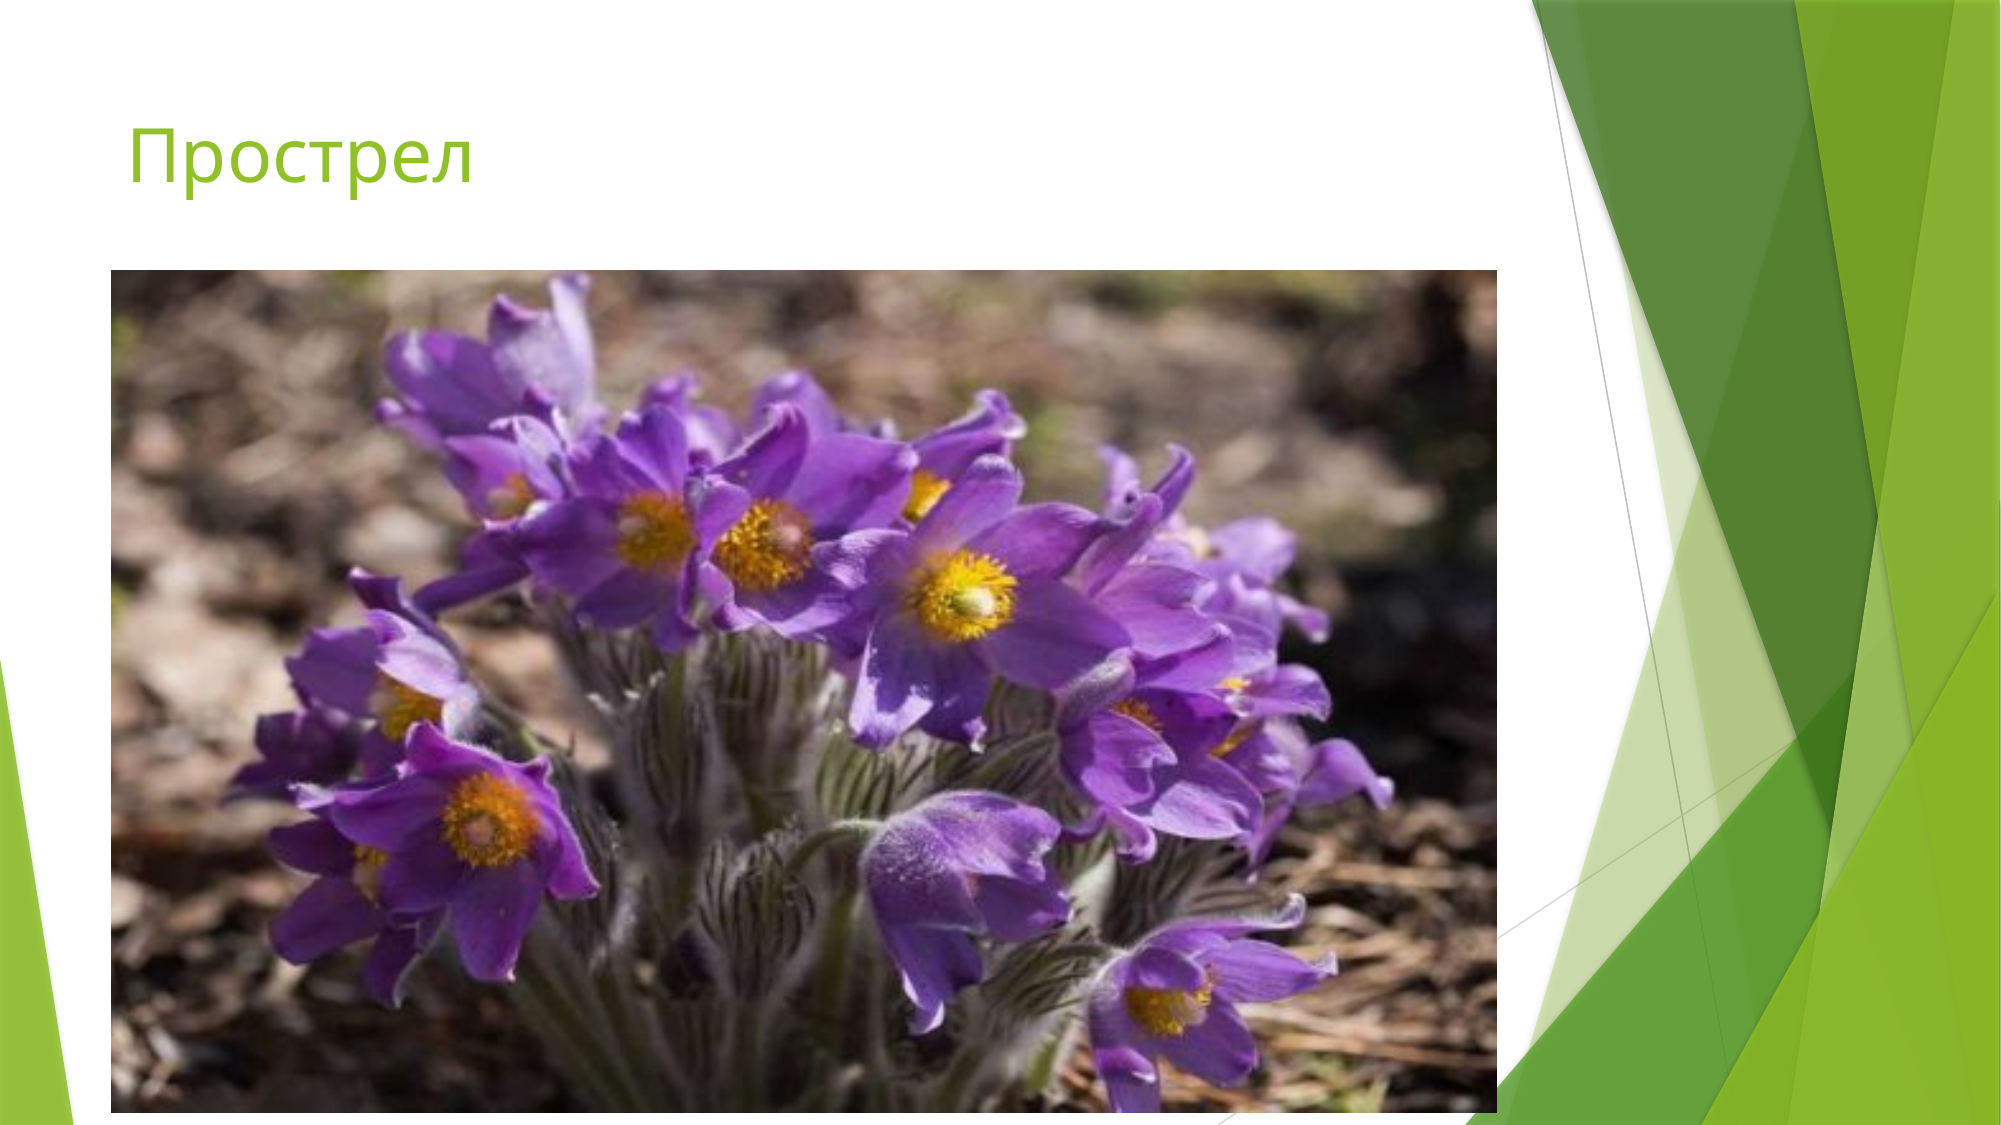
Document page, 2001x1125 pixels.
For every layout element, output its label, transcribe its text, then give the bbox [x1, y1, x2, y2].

title Прострел [111, 99, 1522, 317]
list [110, 269, 1498, 1113]
